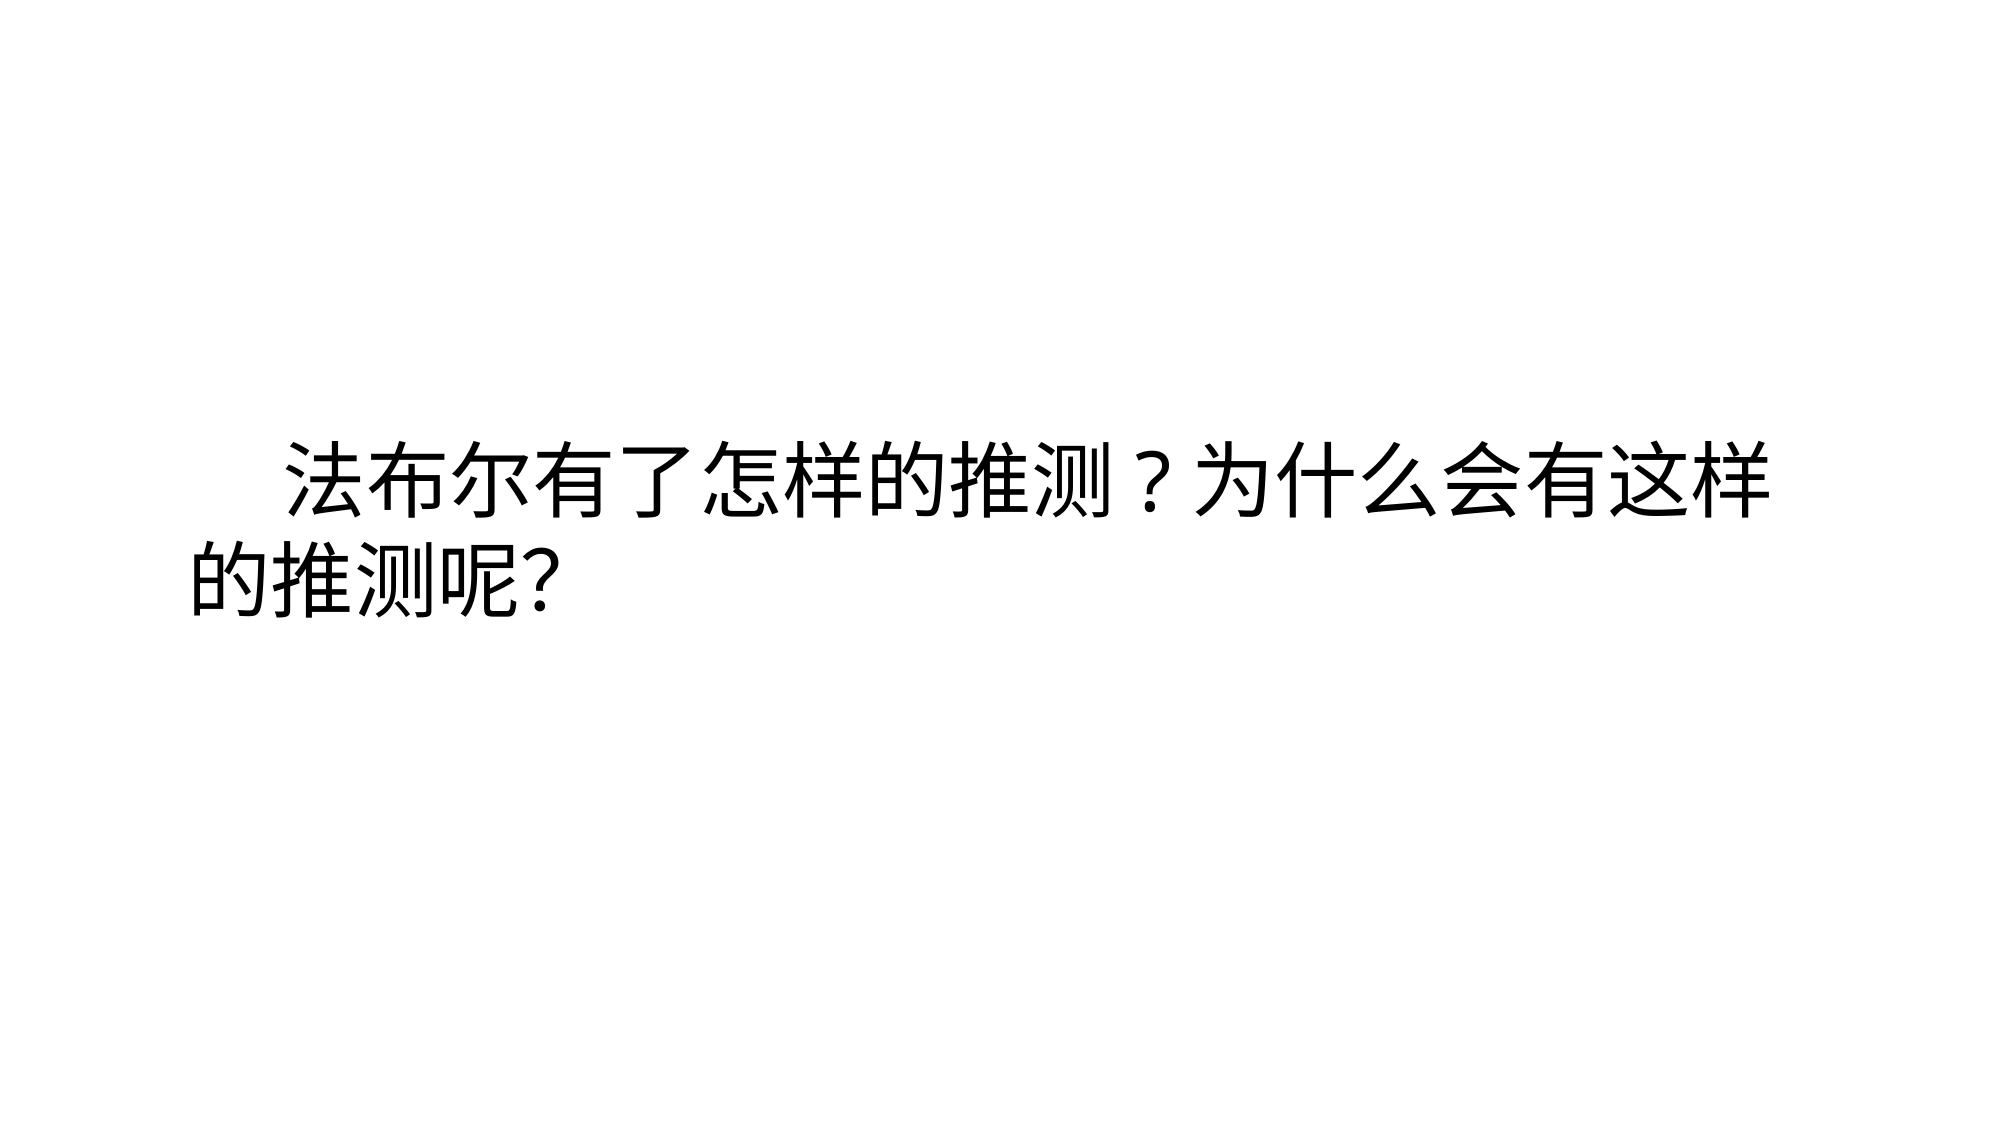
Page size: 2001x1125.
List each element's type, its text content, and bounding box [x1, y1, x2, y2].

text_box 法布尔有了怎样的推测?为什么会有这样的推测呢？ [173, 420, 1827, 764]
